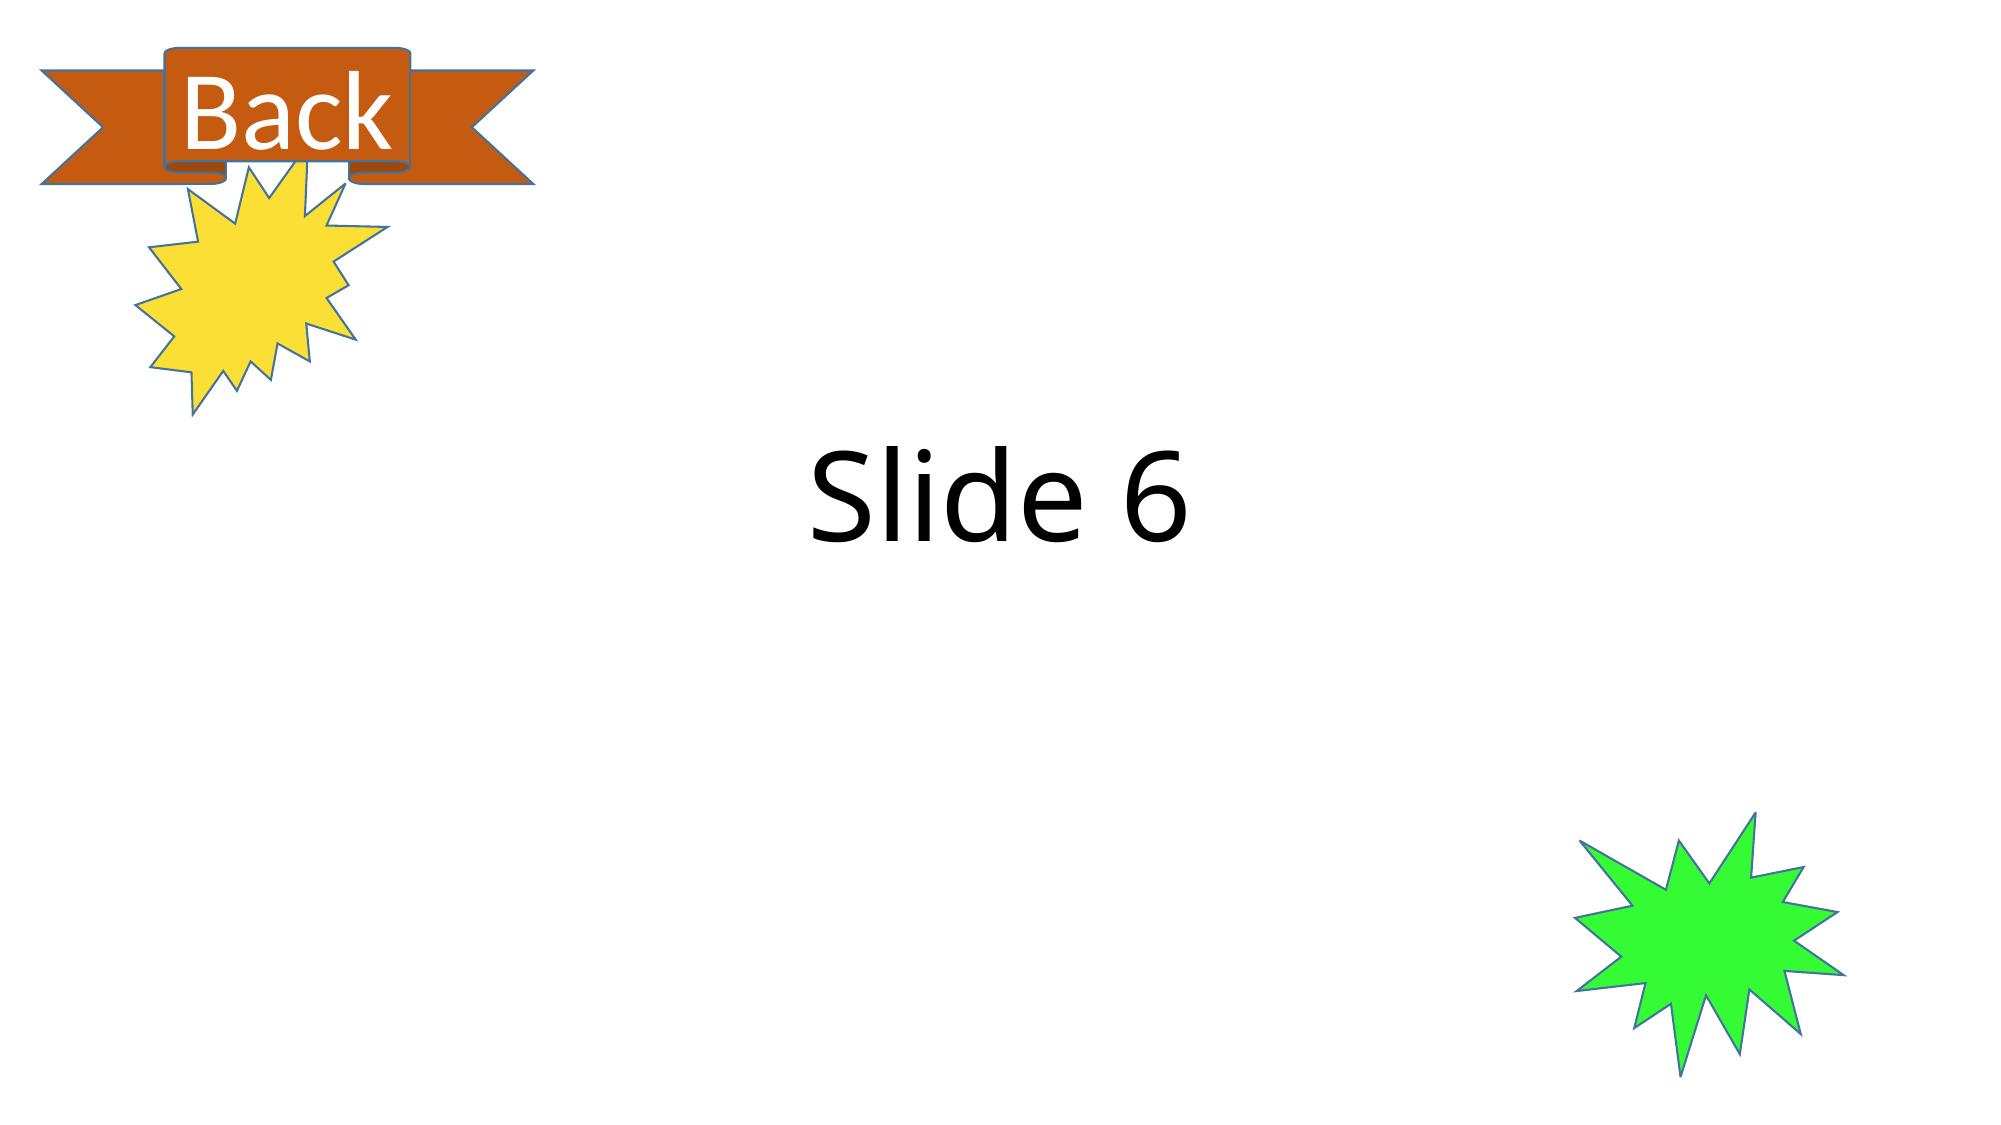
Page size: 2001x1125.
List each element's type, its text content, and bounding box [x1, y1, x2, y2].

title Slide 6 [249, 184, 1750, 576]
text_box Back [38, 46, 536, 186]
text_box [1572, 811, 1848, 1078]
text_box [133, 163, 391, 418]
